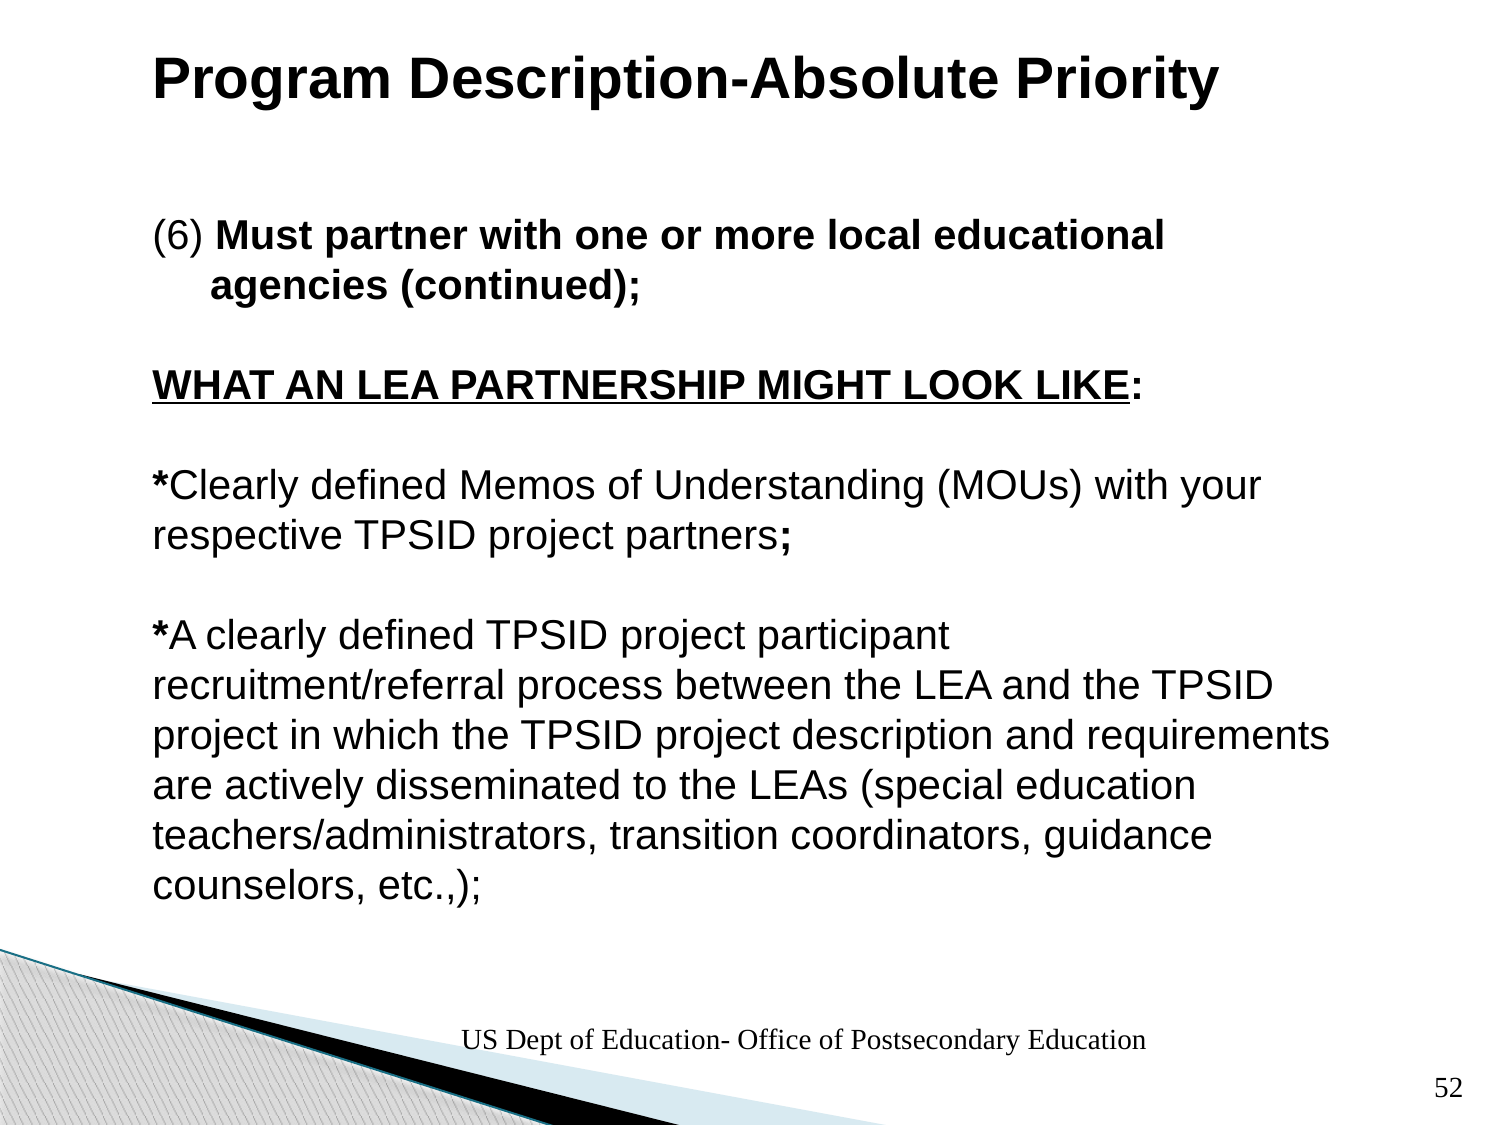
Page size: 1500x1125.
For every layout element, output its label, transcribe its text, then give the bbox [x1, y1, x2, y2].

footer US Dept of Education- Office of Postsecondary Education [387, 1025, 1163, 1063]
list (6) Must partner with one or more local educational agencies (continued); What An LEA partnership mIGHT look like: *Clearly defined Memos of Understanding (MOUs) with your respective TPSID project partners; *A clearly defined TPSID project participant recruitment/referral process between the LEA and the TPSID project in which the TPSID project description and requirements are actively disseminated to the LEAs (special education teachers/administrators, transition coordinators, guidance counselors, etc.,); [137, 149, 1363, 759]
title Program Description-Absolute Priority [137, 12, 1400, 139]
slide_number 52 [1418, 1051, 1479, 1112]
